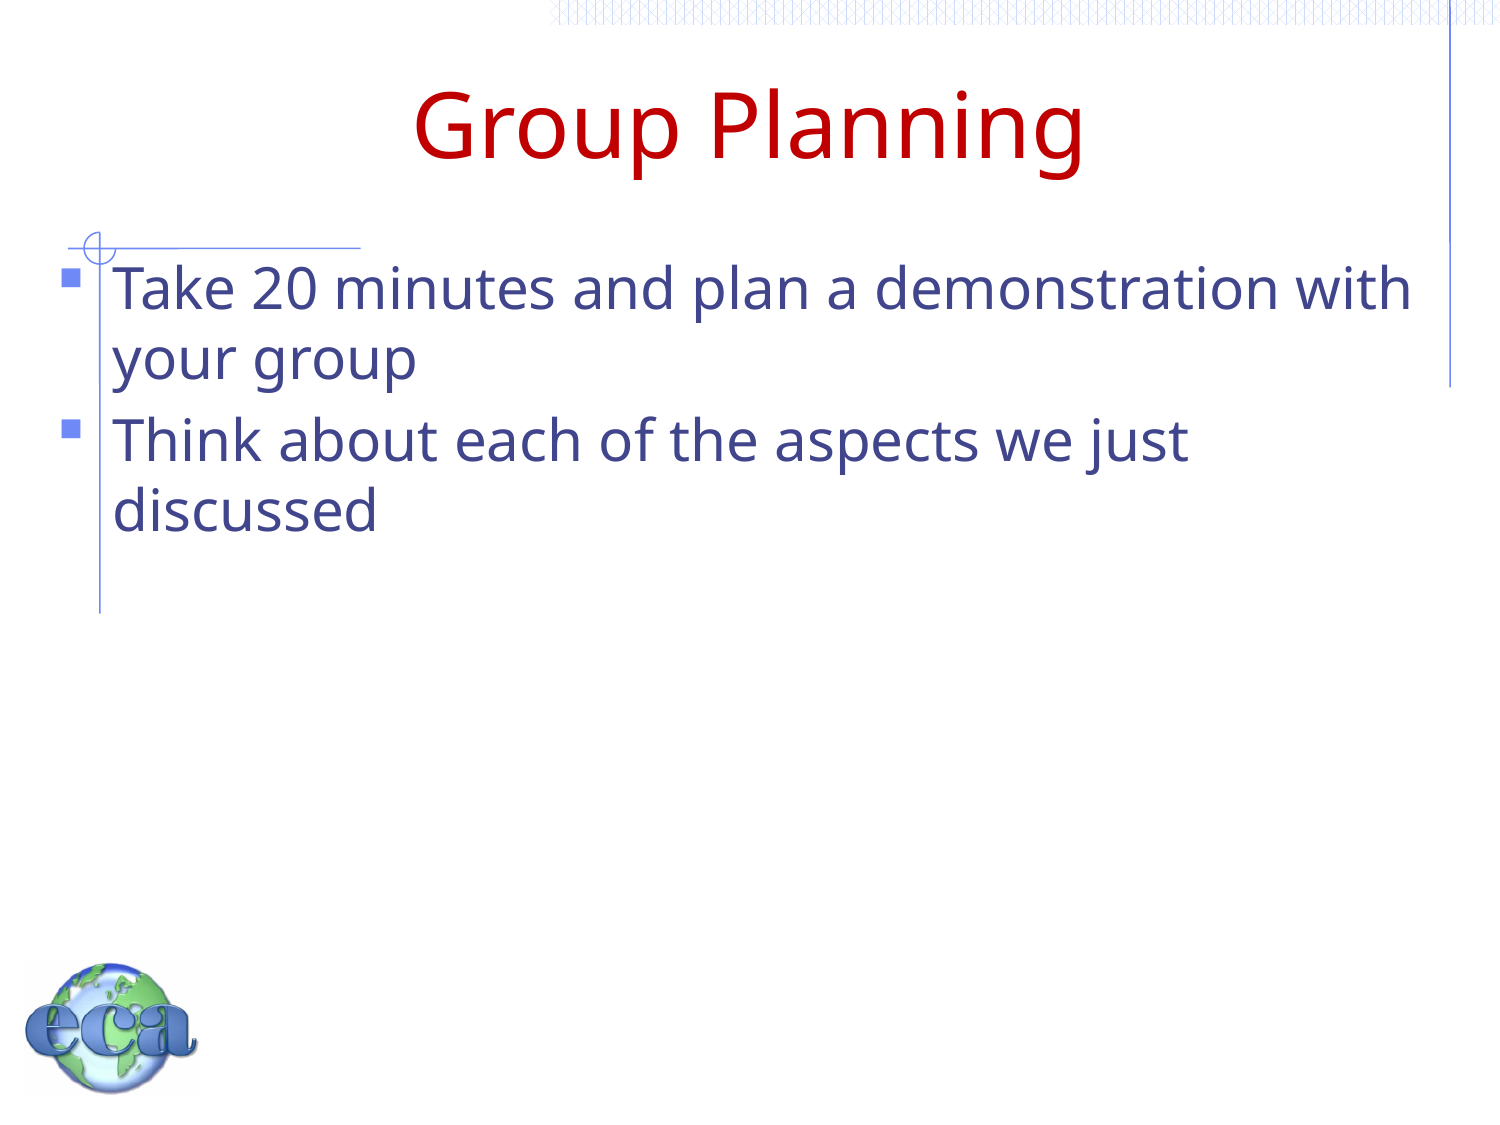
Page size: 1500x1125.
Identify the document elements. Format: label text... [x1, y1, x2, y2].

title Group Planning [17, 49, 1483, 185]
list Take 20 minutes and plan a demonstration with your group Think about each of the aspects we just discussed [41, 243, 1471, 965]
picture [23, 960, 200, 1096]
